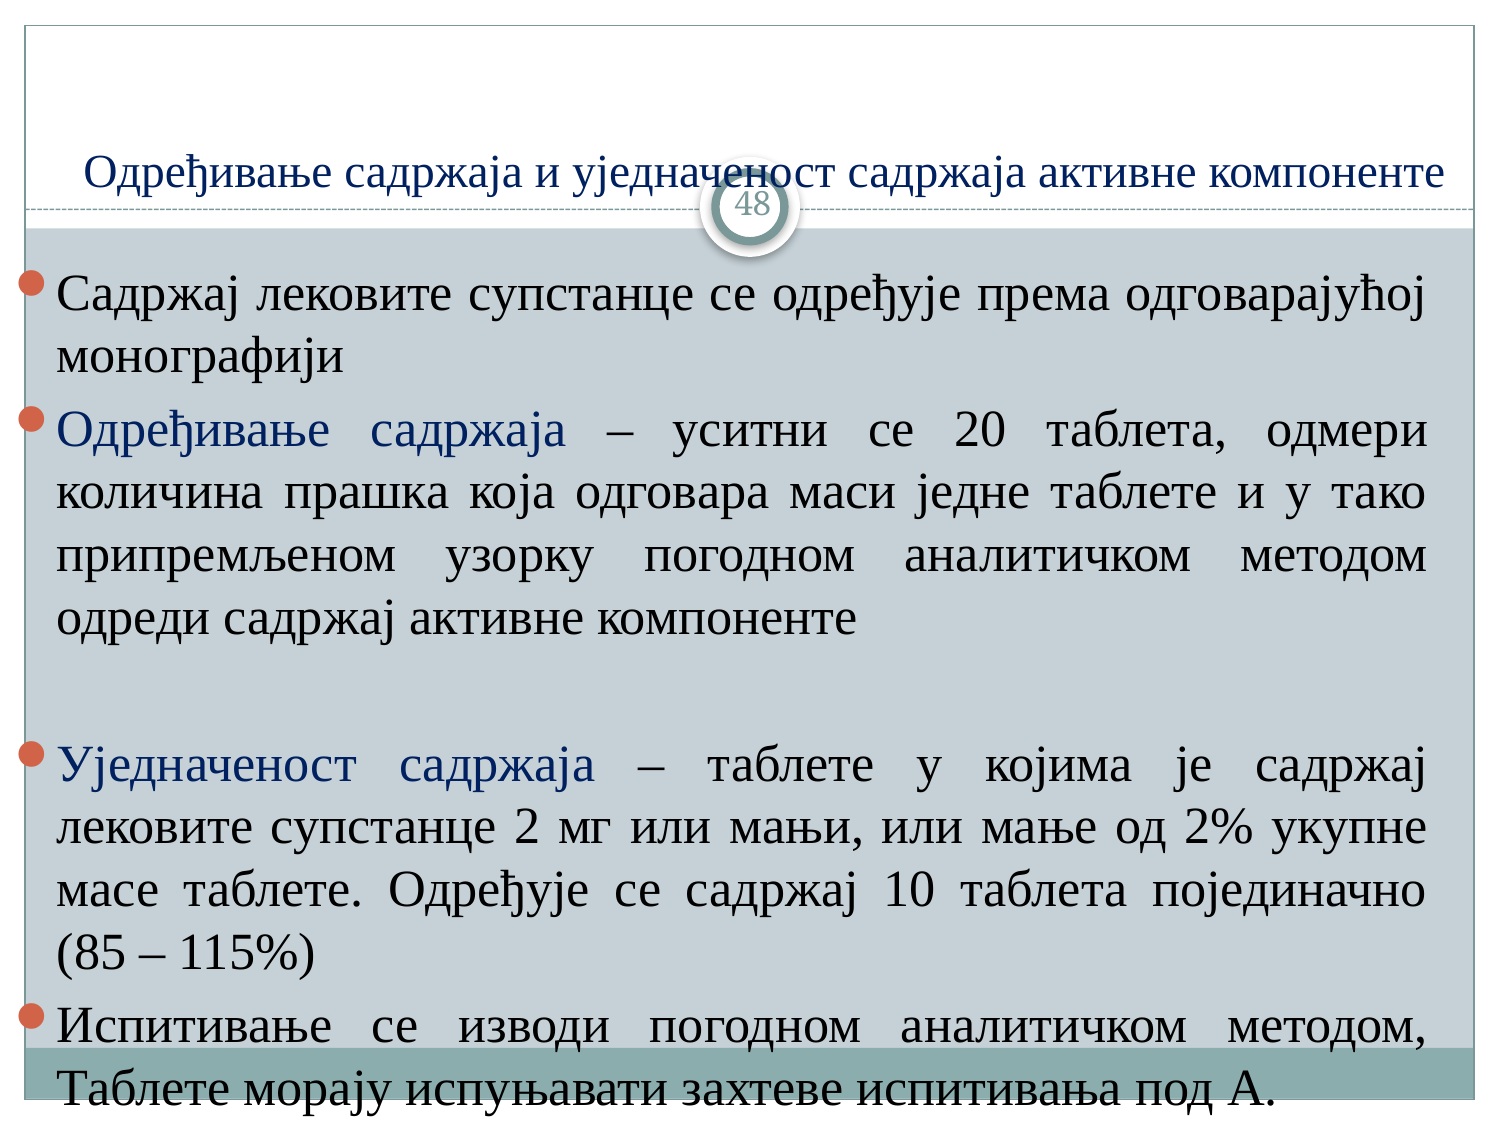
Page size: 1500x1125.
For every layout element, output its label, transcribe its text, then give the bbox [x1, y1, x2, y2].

title Одређивање садржаја и уједначеност садржаја активне компоненте [64, 80, 1465, 205]
list Садржај лековите супстанце се одређује према одговарајућој монографији Одређивање садржаја – уситни се 20 таблета, одмери количина прашка која одговара маси једне таблете и у тако припремљеном узорку погодном аналитичком методом одреди садржај активне компоненте Уједначеност садржаја – таблете у којима је садржај лековите супстанце 2 мг или мањи, или мање од 2% укупне масе таблете. Одређује се садржај 10 таблета појединачно (85 – 115%) Испитивање се изводи погодном аналитичком методом, Таблете морају испуњавати захтеве испитивања под А. [0, 250, 1445, 1125]
slide_number 48 [715, 168, 791, 241]
